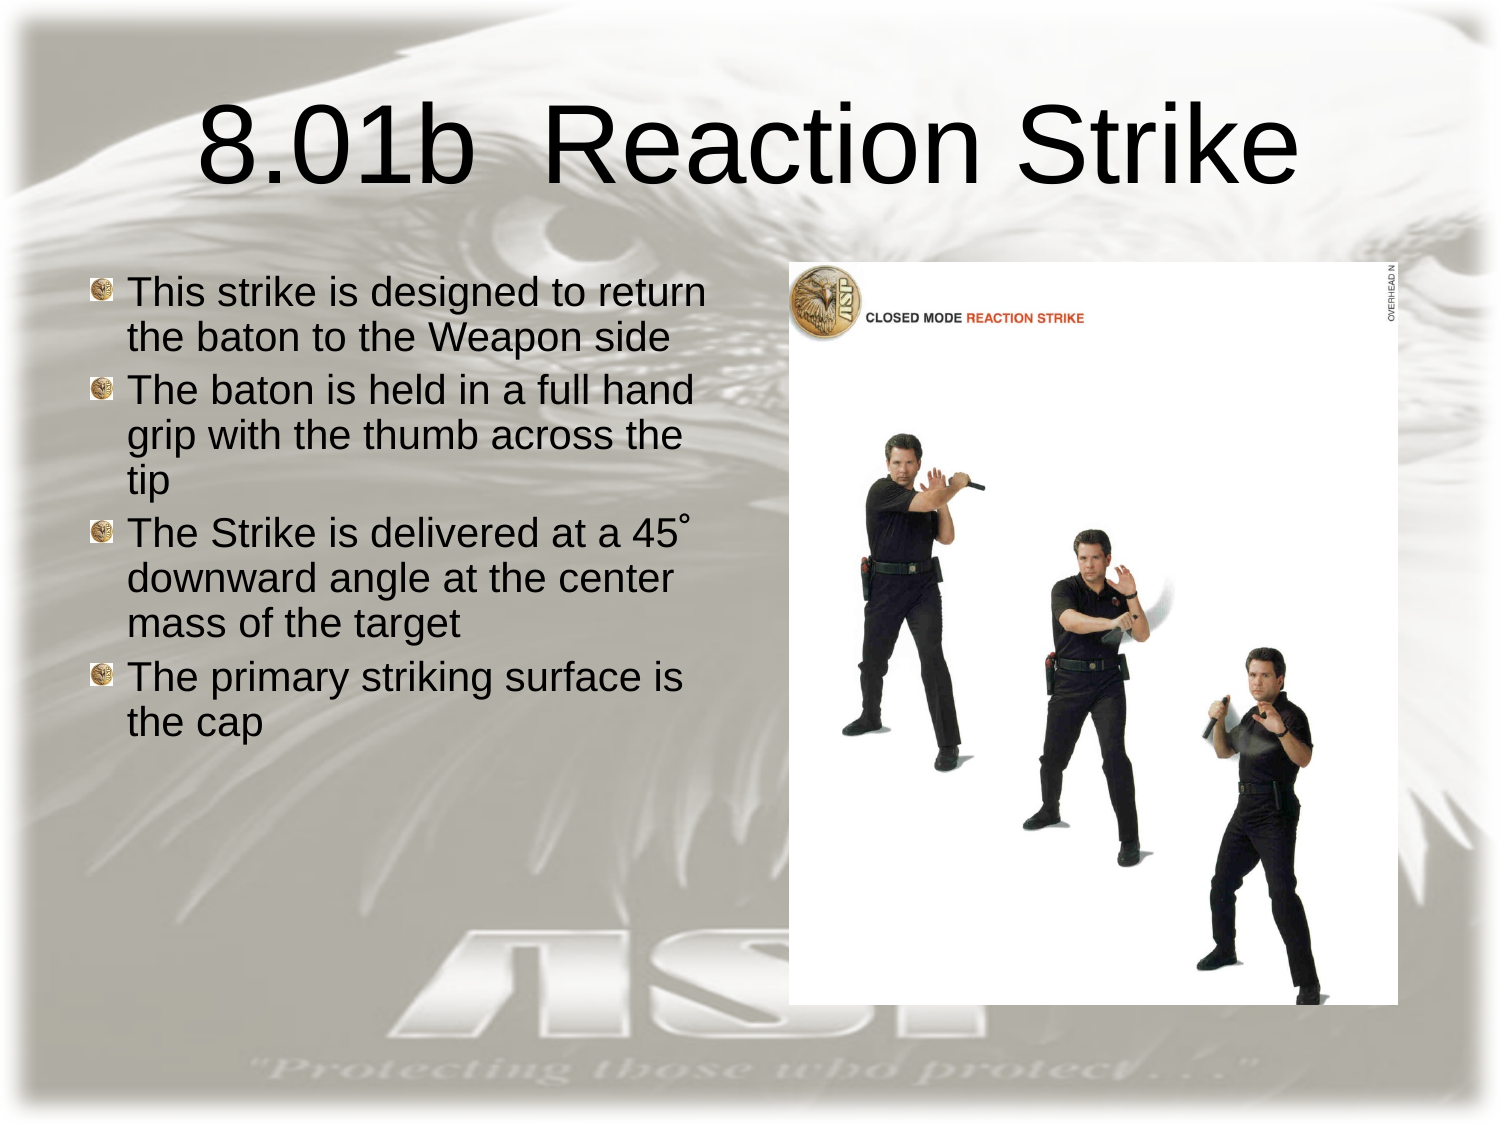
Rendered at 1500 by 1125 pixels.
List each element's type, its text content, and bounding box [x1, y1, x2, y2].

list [789, 262, 1399, 1006]
picture [90, 278, 113, 301]
picture [90, 520, 113, 543]
title 8.01b Reaction Strike [75, 45, 1425, 233]
picture [90, 663, 113, 686]
picture [90, 377, 113, 400]
list This strike is designed to return the baton to the Weapon side The baton is held in a full hand grip with the thumb across the tip The Strike is delivered at a 45˚ downward angle at the center mass of the target The primary striking surface is the cap [75, 262, 738, 1005]
